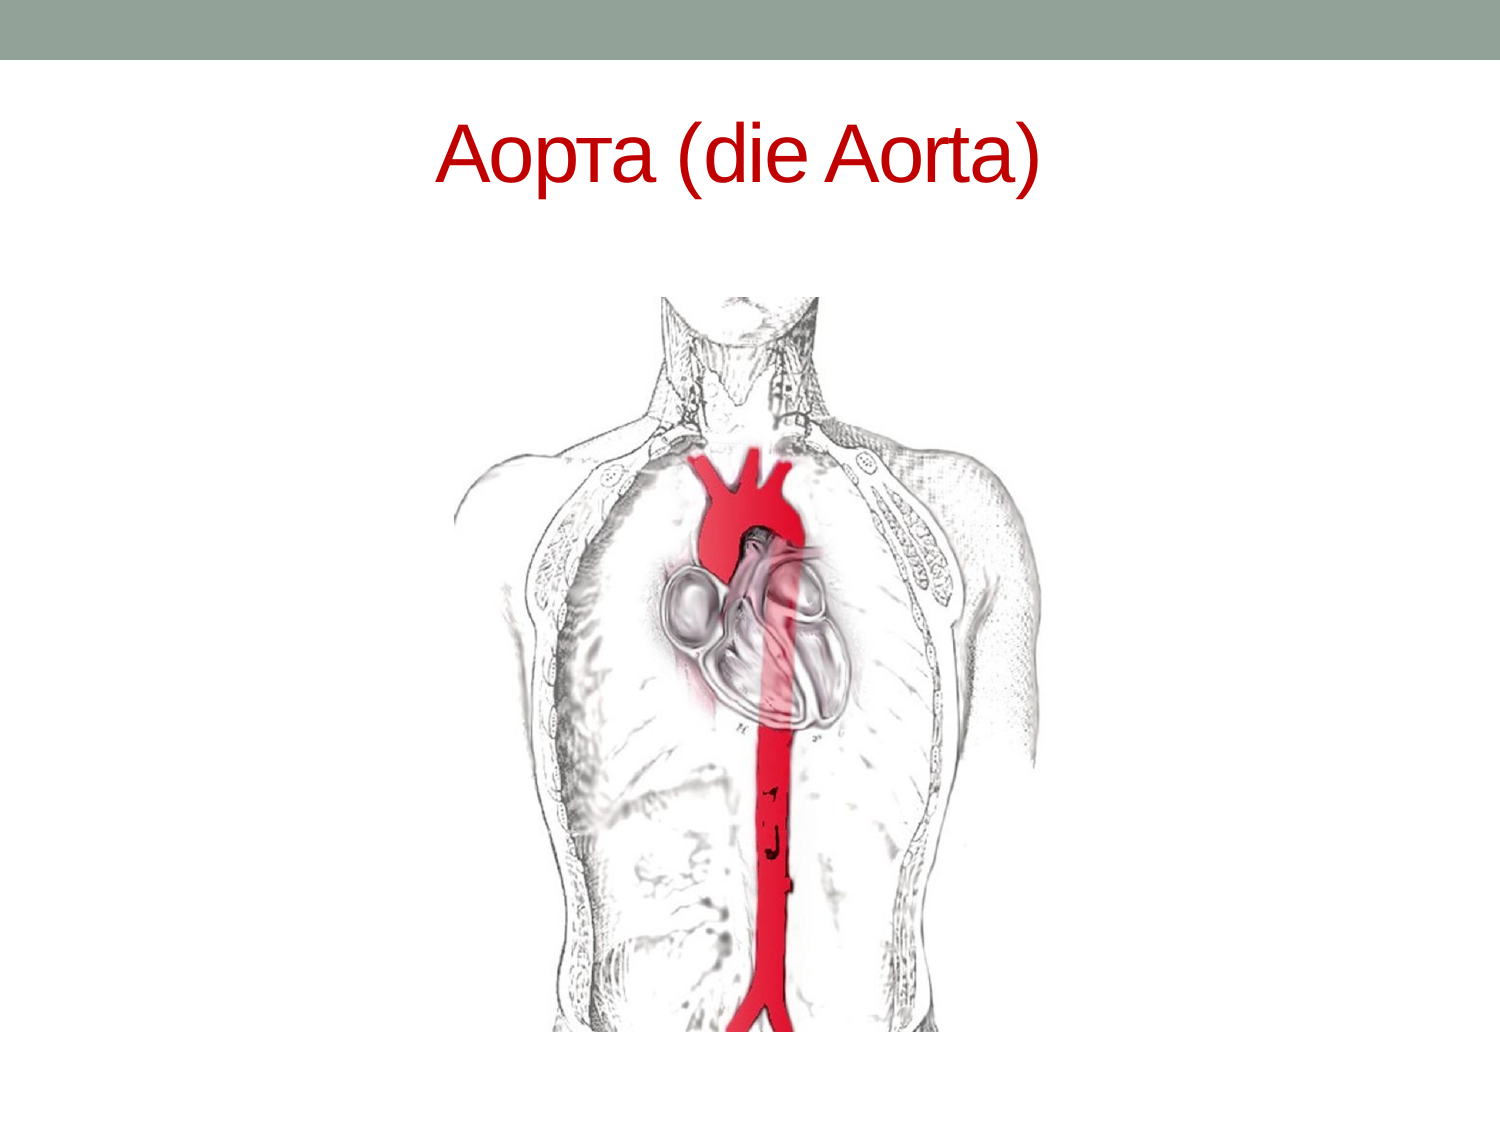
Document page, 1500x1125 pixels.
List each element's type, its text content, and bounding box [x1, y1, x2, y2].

title Аорта (die Aorta) [75, 66, 1425, 232]
picture [454, 296, 1047, 1033]
